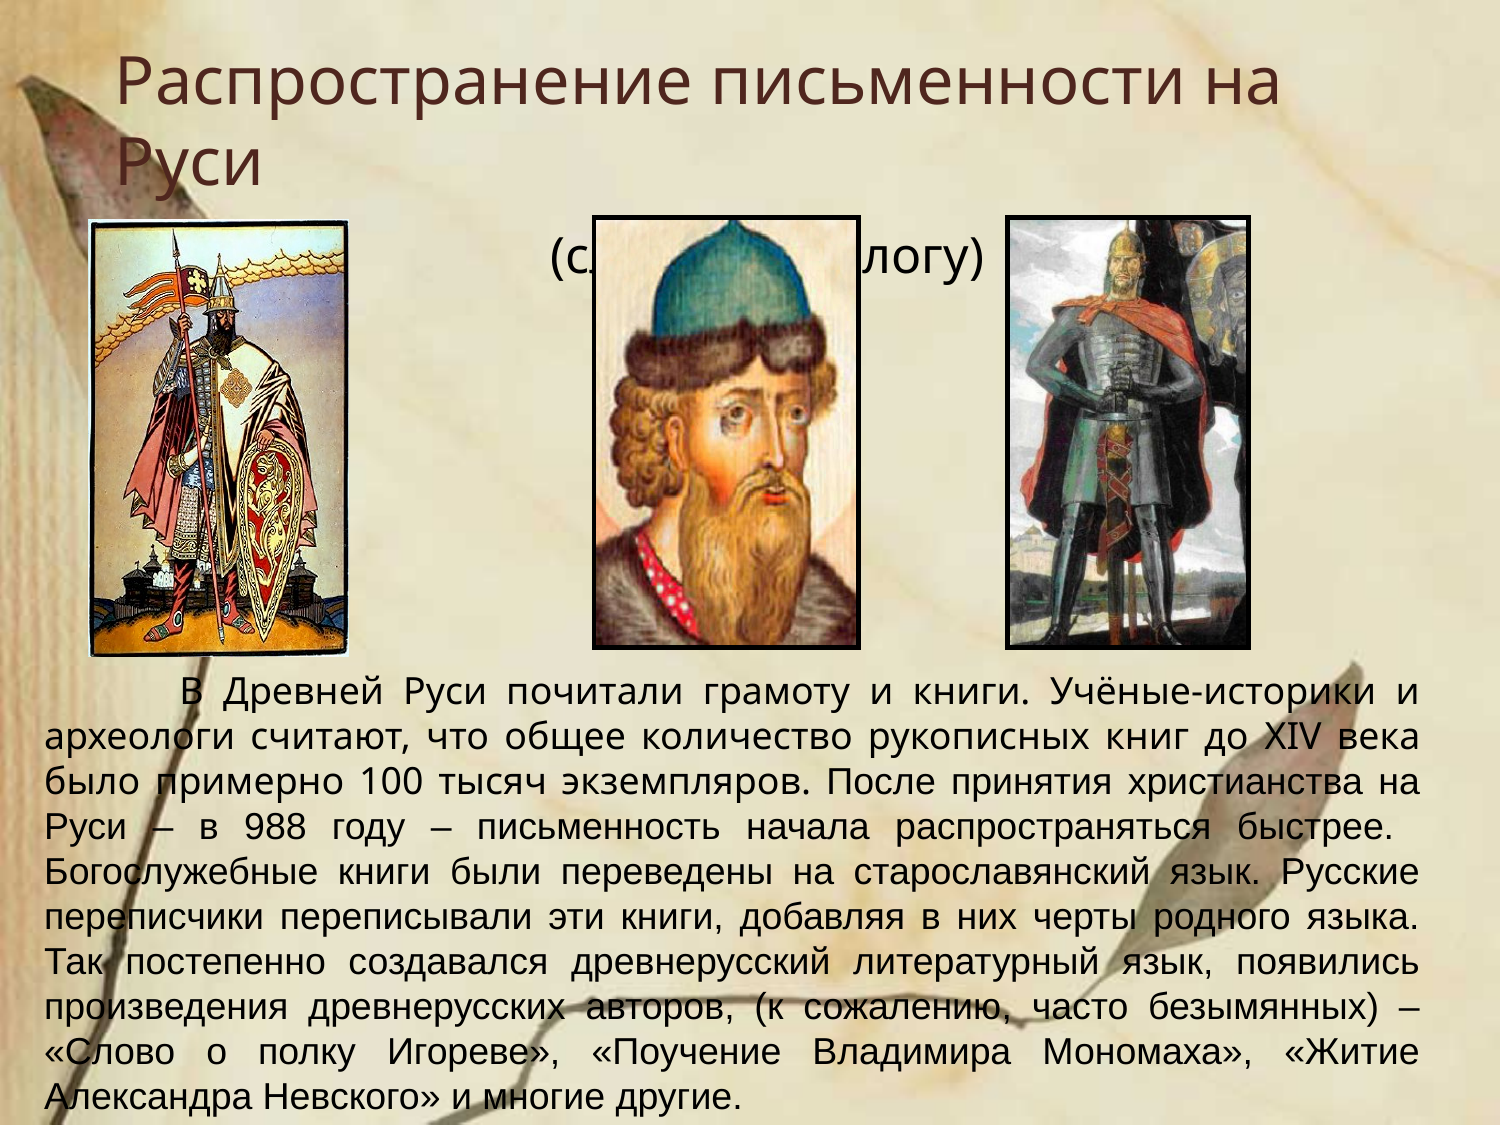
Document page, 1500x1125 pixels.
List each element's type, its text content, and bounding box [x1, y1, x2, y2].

text_box Распространение письменности на Руси (слово археологу) [100, 31, 1436, 291]
text_box В Древней Руси почитали грамоту и книги. Учёные-историки и археологи считают, что общее количество рукописных книг до XIV века было примерно 100 тысяч экземпляров. После принятия христианства на Руси – в 988 году – письменность начала распространяться быстрее. Богослужебные книги были переведены на старославянский язык. Русские переписчики переписывали эти книги, добавляя в них черты родного языка. Так постепенно создавался древнерусский литературный язык, появились произведения древнерусских авторов, (к сожалению, часто безымянных) – «Слово о полку Игореве», «Поучение Владимира Мономаха», «Житие Александра Невского» и многие другие. [29, 659, 1436, 1124]
picture [0, 0, 1500, 1125]
